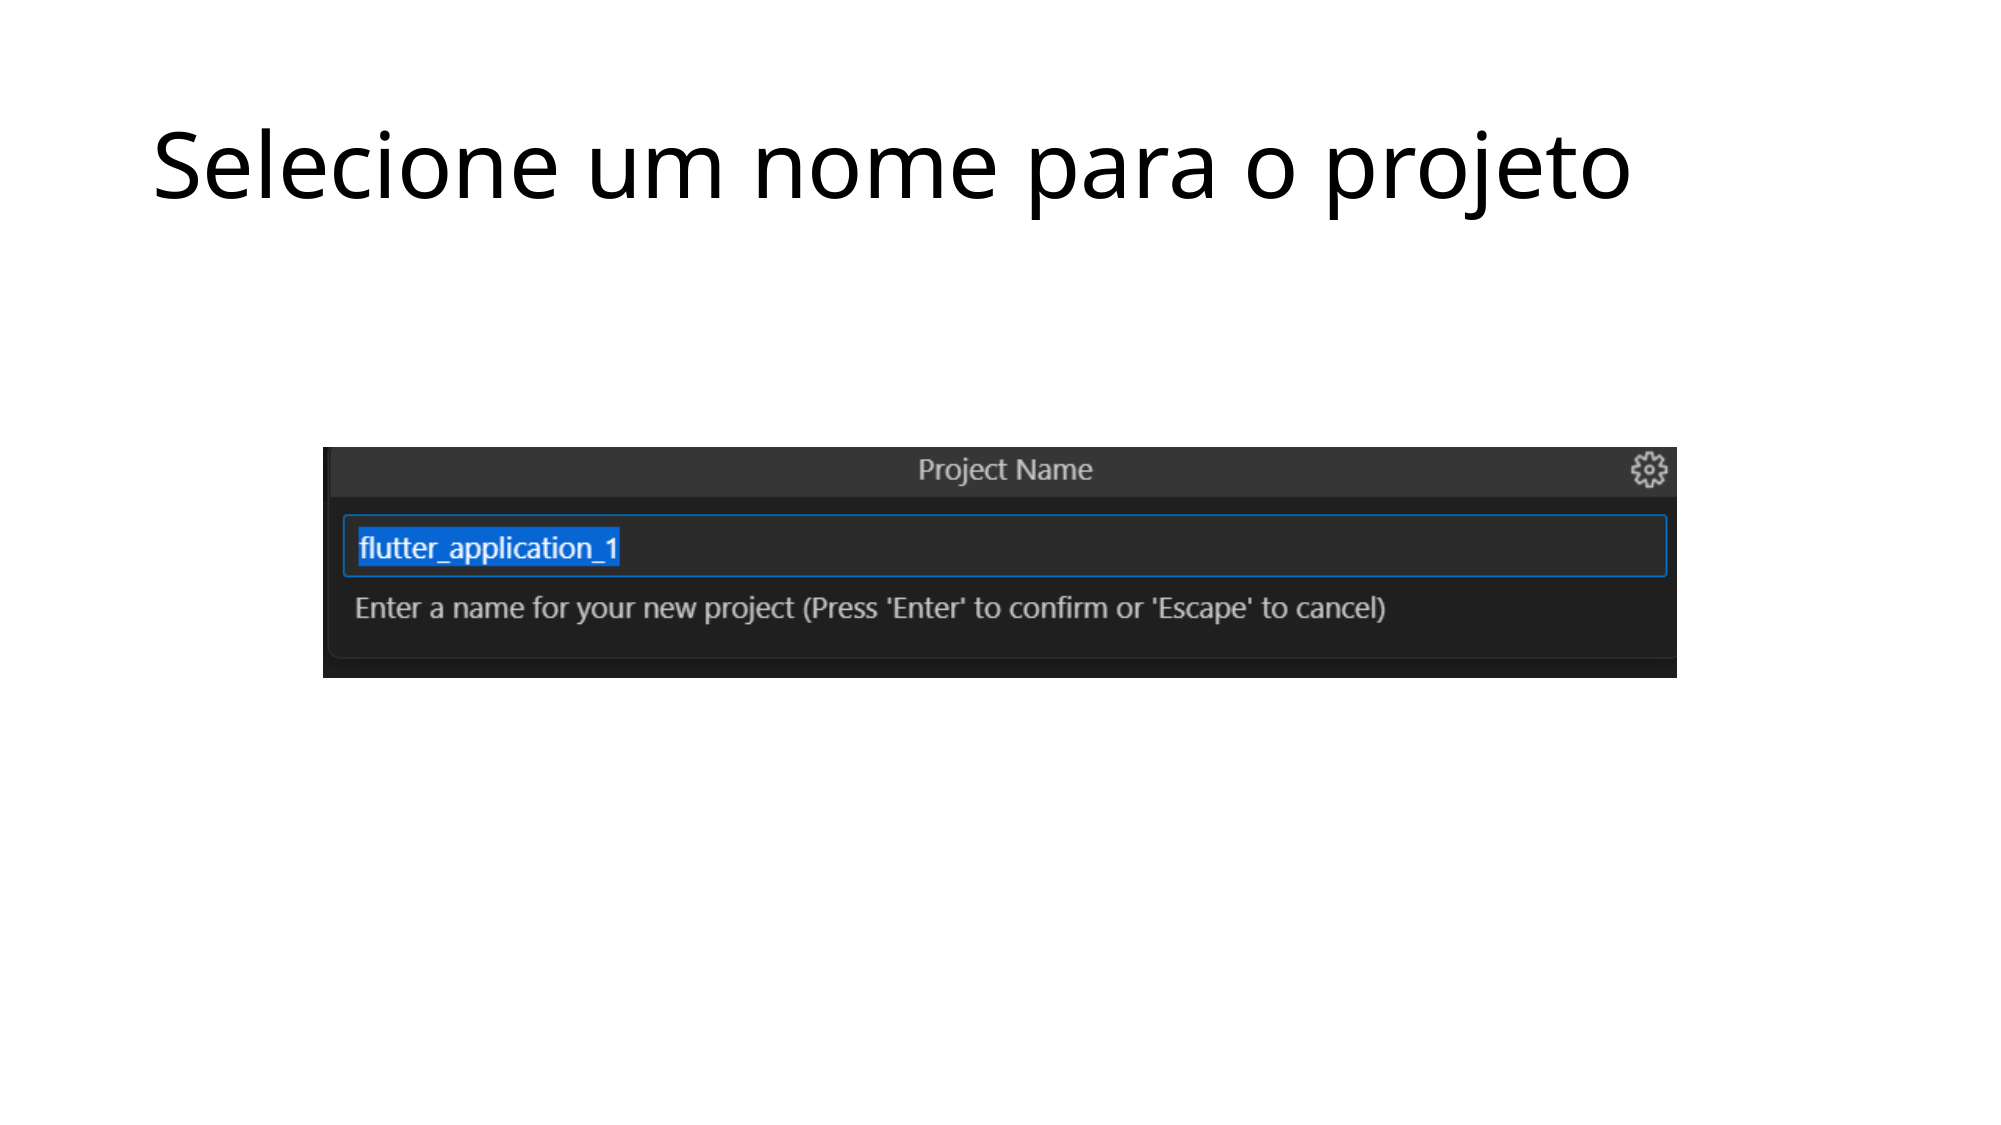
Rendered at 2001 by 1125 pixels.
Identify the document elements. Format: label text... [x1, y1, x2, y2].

picture [323, 447, 1677, 678]
title Selecione um nome para o projeto [137, 59, 1863, 278]
